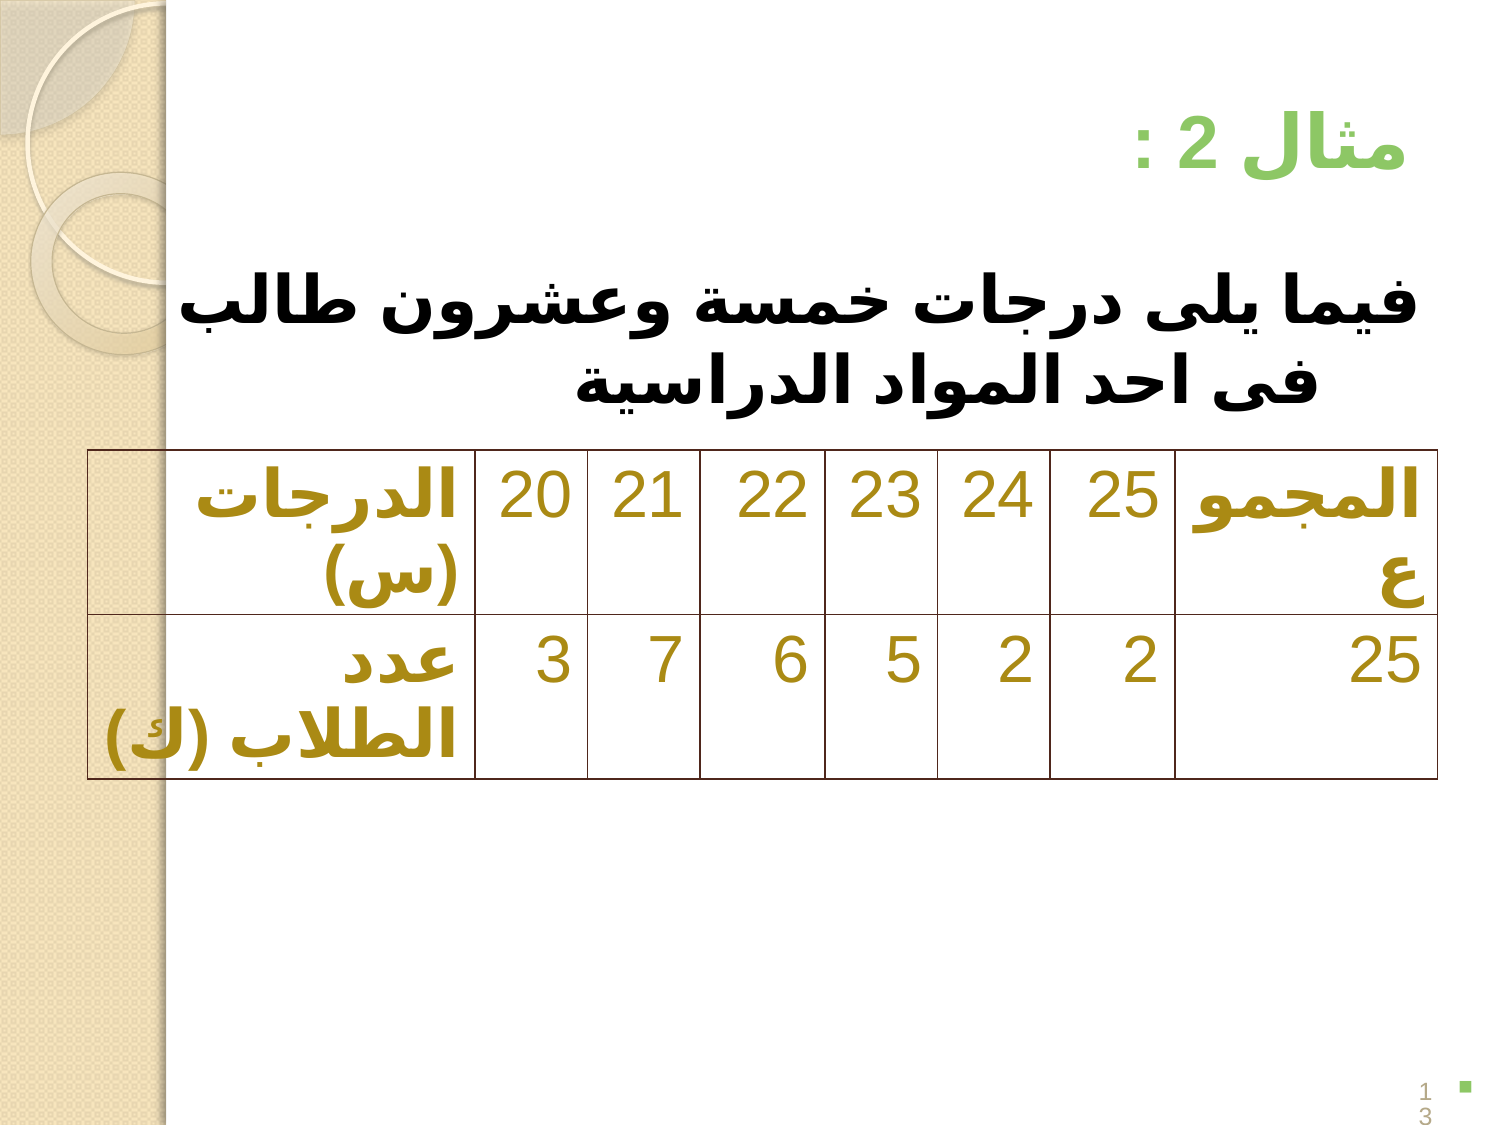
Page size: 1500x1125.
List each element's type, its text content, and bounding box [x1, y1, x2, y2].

table_cell 25 [1176, 615, 1437, 778]
table_header 23 [826, 451, 937, 614]
table_header 25 [1051, 451, 1174, 614]
table_cell عدد الطلاب (ك) [88, 615, 474, 778]
table_cell 7 [588, 615, 699, 778]
table_header 22 [701, 451, 824, 614]
title مثال 2 : [75, 45, 1425, 233]
table_header 20 [476, 451, 587, 614]
table_header 21 [588, 451, 699, 614]
slide_number 13 [1413, 1034, 1488, 1113]
table_header 24 [938, 451, 1049, 614]
table_cell 6 [701, 615, 824, 778]
table_cell 2 [1051, 615, 1174, 778]
table_cell 5 [826, 615, 937, 778]
table_cell 3 [476, 615, 587, 778]
table_header الدرجات (س) [88, 451, 474, 614]
text_box فيما يلى درجات خمسة وعشرون طالب فى احد المواد الدراسية [37, 249, 1438, 425]
table_header المجموع [1176, 451, 1437, 614]
table_cell 2 [938, 615, 1049, 778]
